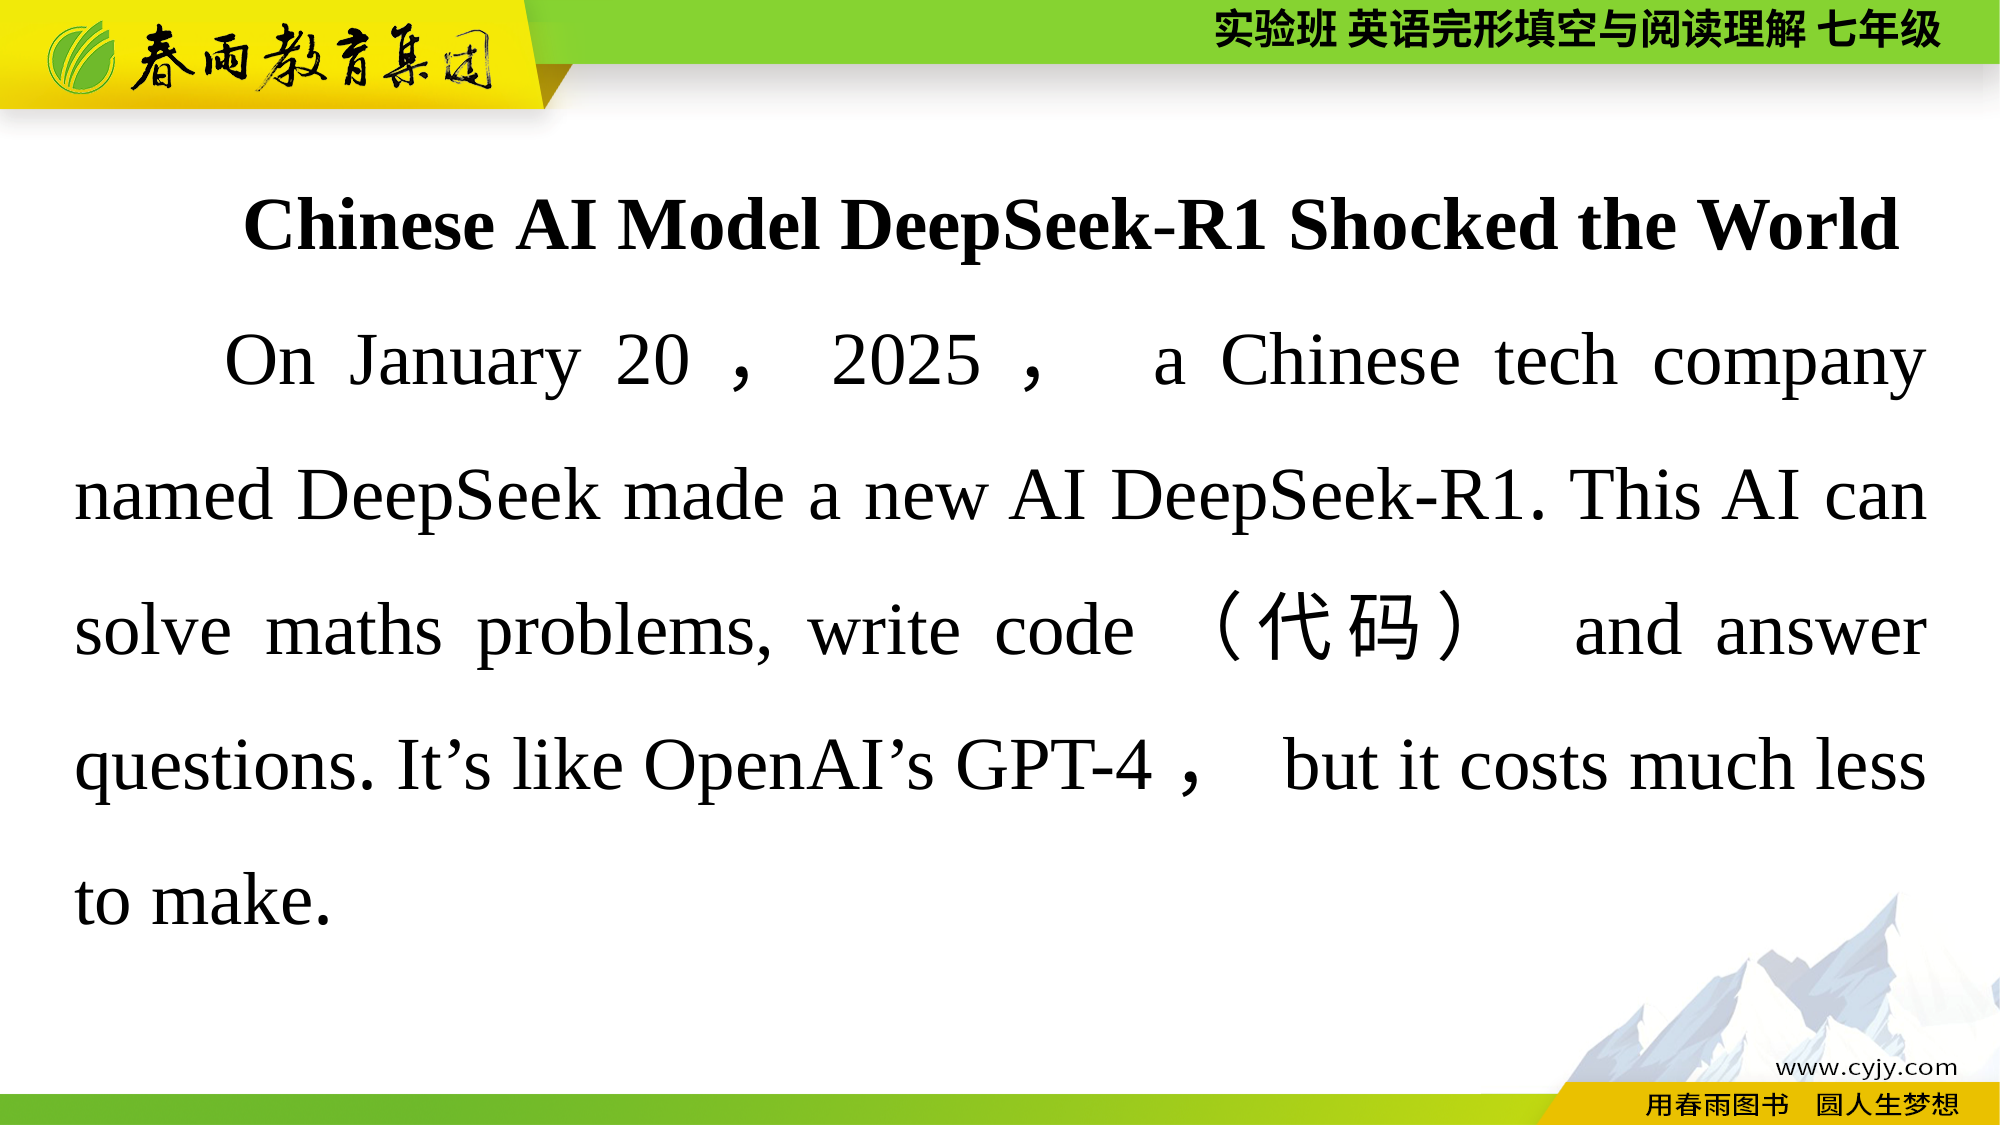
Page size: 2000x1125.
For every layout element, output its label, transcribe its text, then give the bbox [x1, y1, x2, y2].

list Chinese AI Model DeepSeek-R1 Shocked the World On January 20，2025， a Chinese tech company named DeepSeek made a new AI DeepSeek-R1. This AI can solve maths problems, write code（代码） and answer questions. It’s like OpenAI’s GPT-4， but it costs much less to make. [59, 122, 1944, 956]
picture [0, 0, 2000, 1125]
